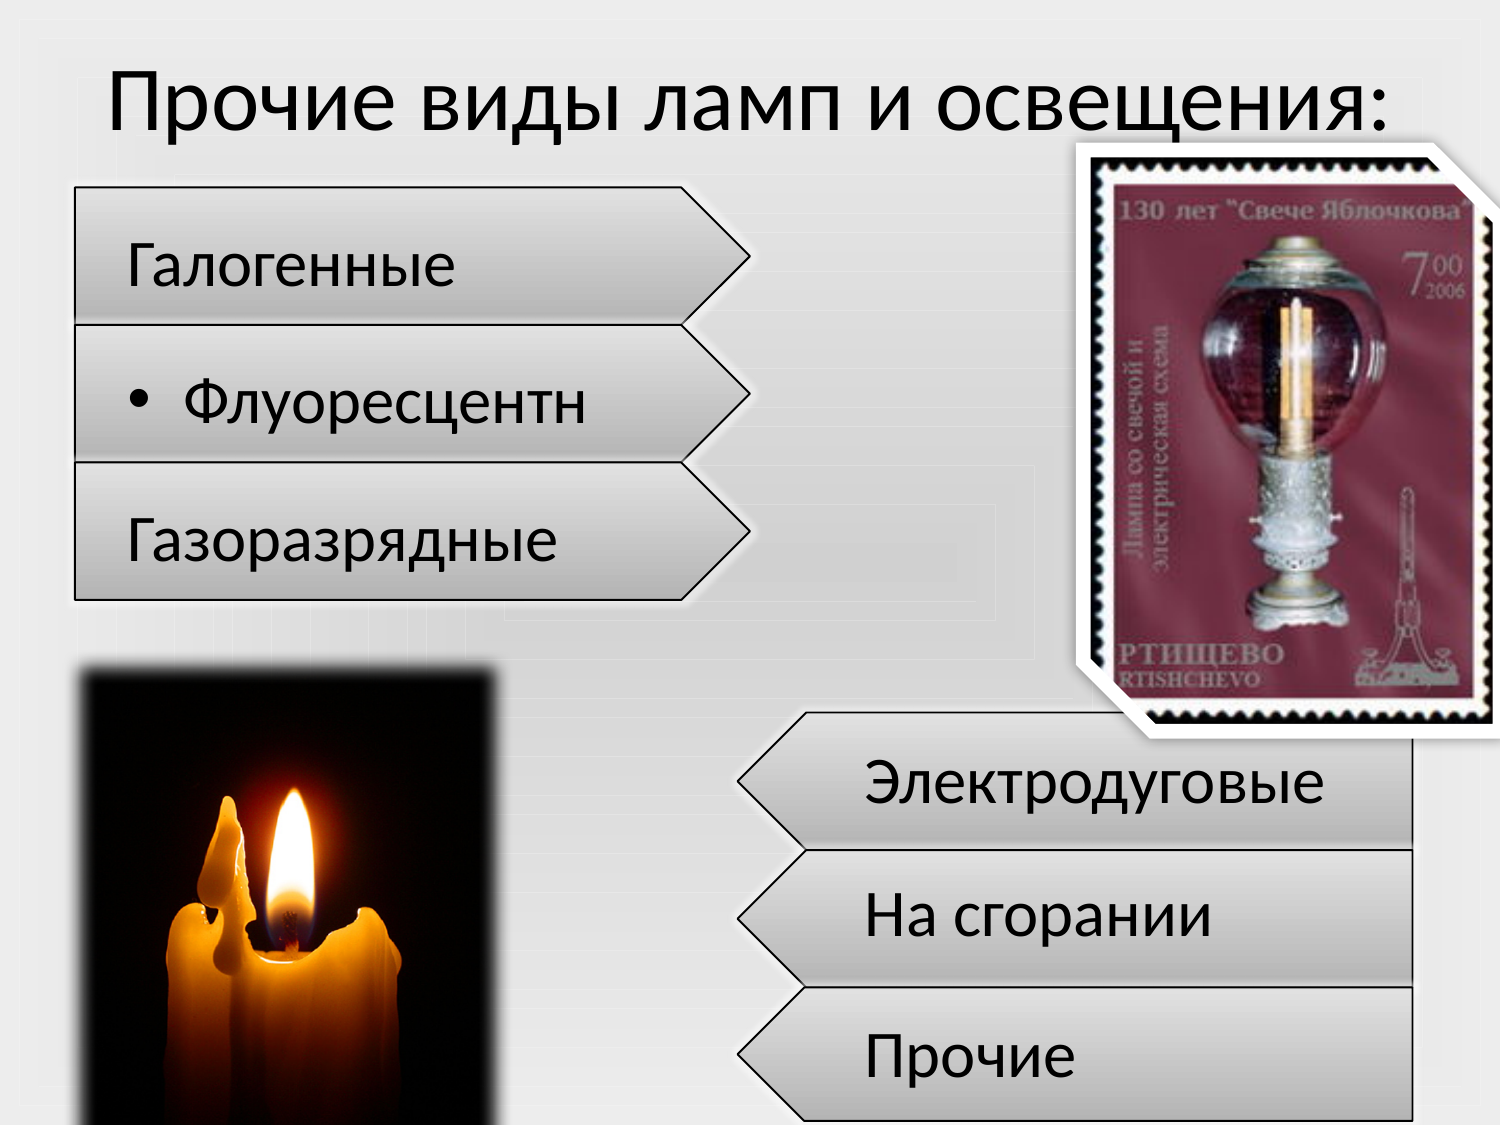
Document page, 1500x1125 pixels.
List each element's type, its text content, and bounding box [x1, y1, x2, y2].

title Прочие виды ламп и освещения: [75, 0, 1425, 188]
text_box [74, 461, 751, 601]
picture [1082, 149, 1500, 732]
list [74, 324, 751, 453]
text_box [74, 186, 751, 315]
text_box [736, 849, 1413, 979]
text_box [736, 987, 1413, 1125]
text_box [736, 711, 1413, 840]
picture [61, 649, 513, 1125]
